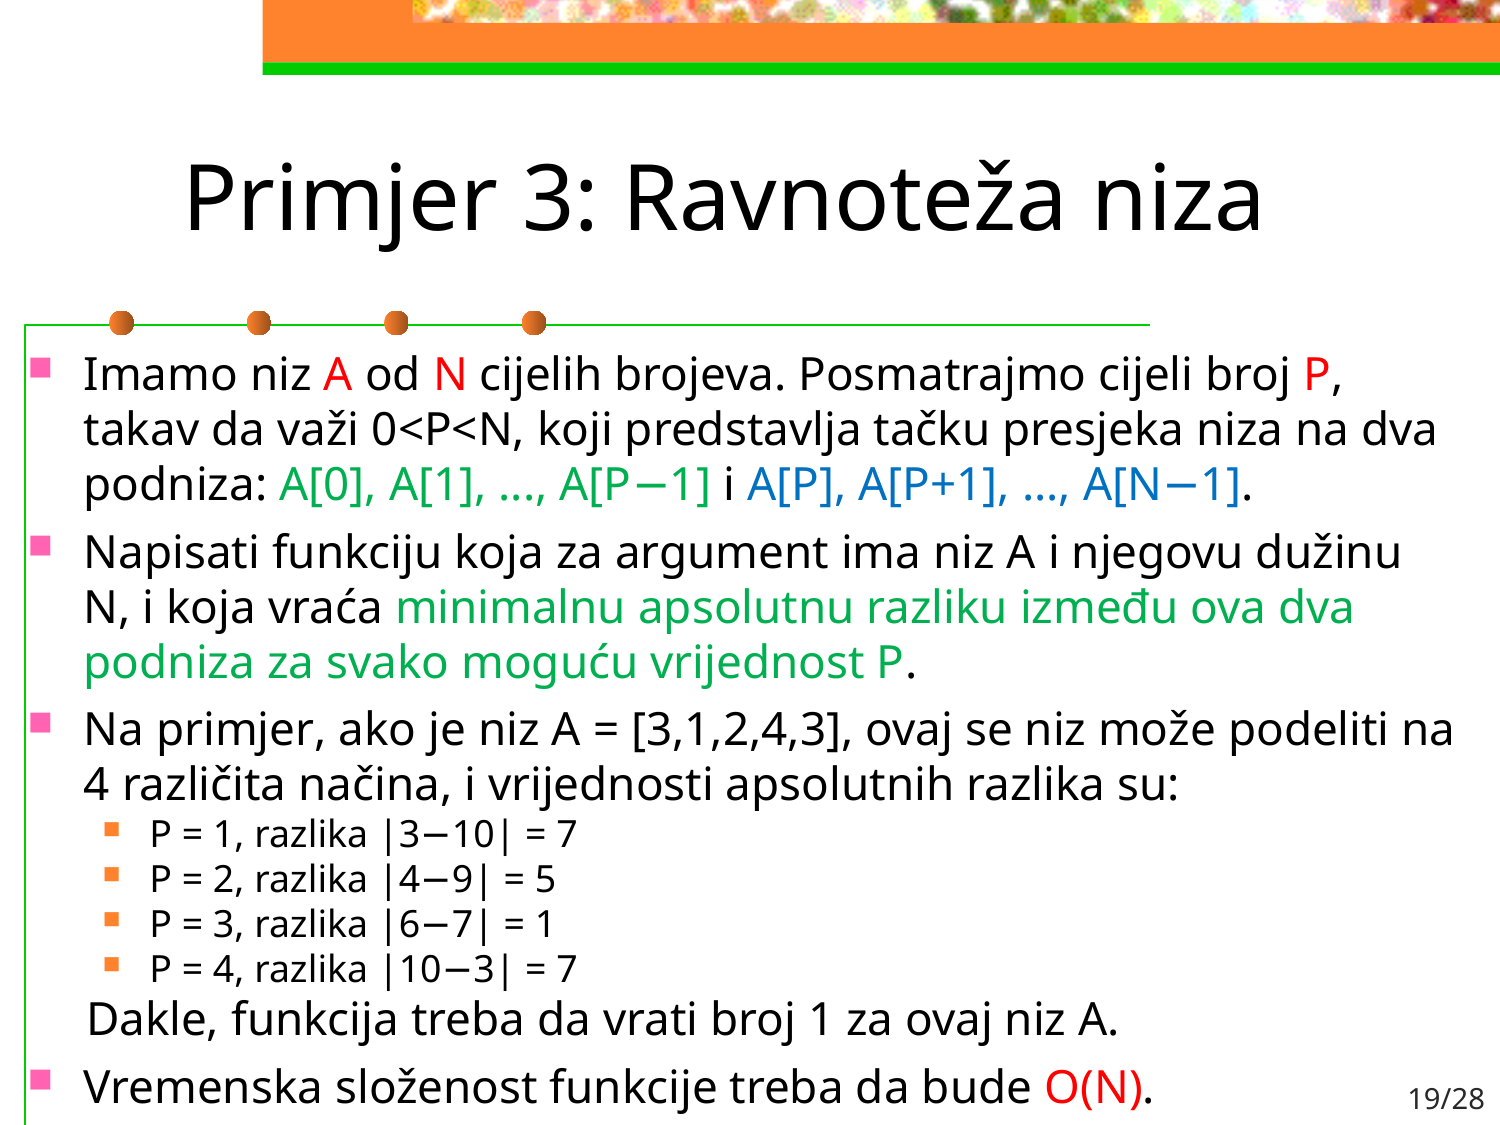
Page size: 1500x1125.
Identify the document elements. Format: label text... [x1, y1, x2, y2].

text_box Imamo niz A od N cijelih brojeva. Posmatrajmo cijeli broj P, takav da važi 0<P<N, koji predstavlja tačku presjeka niza na dva podniza: A[0], A[1], ..., A[P−1] i A[P], A[P+1], ..., A[N−1]. Napisati funkciju koja za argument ima niz A i njegovu dužinu N, i koja vraća minimalnu apsolutnu razliku između ova dva podniza za svako moguću vrijednost P. Na primjer, ako je niz A = [3,1,2,4,3], ovaj se niz može podeliti na 4 različita načina, i vrijednosti apsolutnih razlika su: P = 1, razlika |3−10| = 7 P = 2, razlika |4−9| = 5 P = 3, razlika |6−7| = 1 P = 4, razlika |10−3| = 7 Dakle, funkcija treba da vrati broj 1 za ovaj niz A. Vremenska složenost funkcije treba da bude O(N). [12, 337, 1475, 1113]
picture [412, 0, 1500, 23]
text_box 19/28 [1374, 1072, 1500, 1123]
title Primjer 3: Ravnoteža niza [87, 99, 1363, 288]
